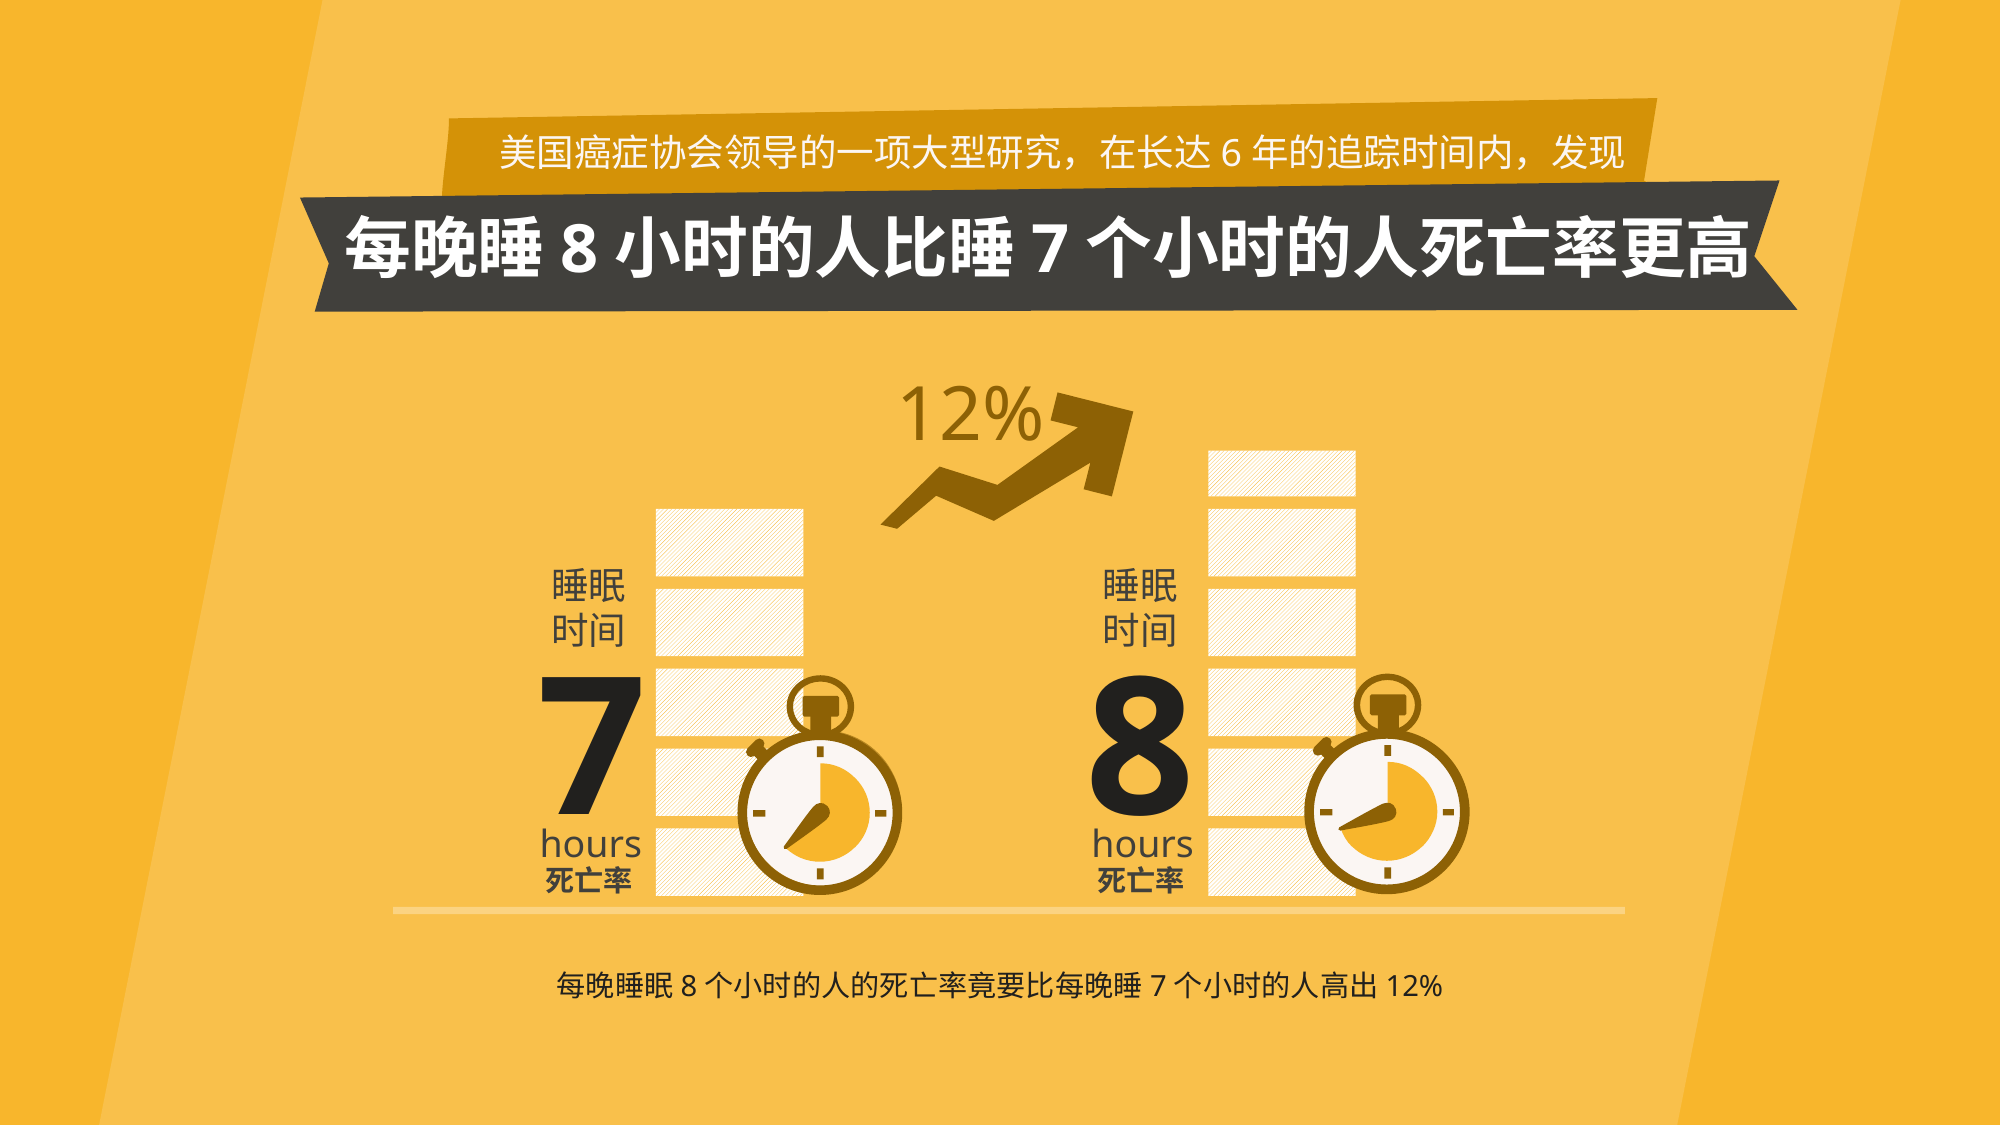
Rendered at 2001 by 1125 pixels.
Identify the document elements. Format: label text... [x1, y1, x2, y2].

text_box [1082, 450, 1470, 906]
text_box [392, 906, 1626, 915]
text_box 每晚睡8小时的人比睡7个小时的人死亡率更高 [298, 179, 1800, 313]
text_box 美国癌症协会领导的一项大型研究，在长达6年的追踪时间内，发现 [441, 97, 1659, 194]
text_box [530, 508, 903, 906]
text_box 每晚睡眠8个小时的人的死亡率竟要比每晚睡7个小时的人高出12% [432, 959, 1568, 1010]
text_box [898, 364, 1116, 554]
